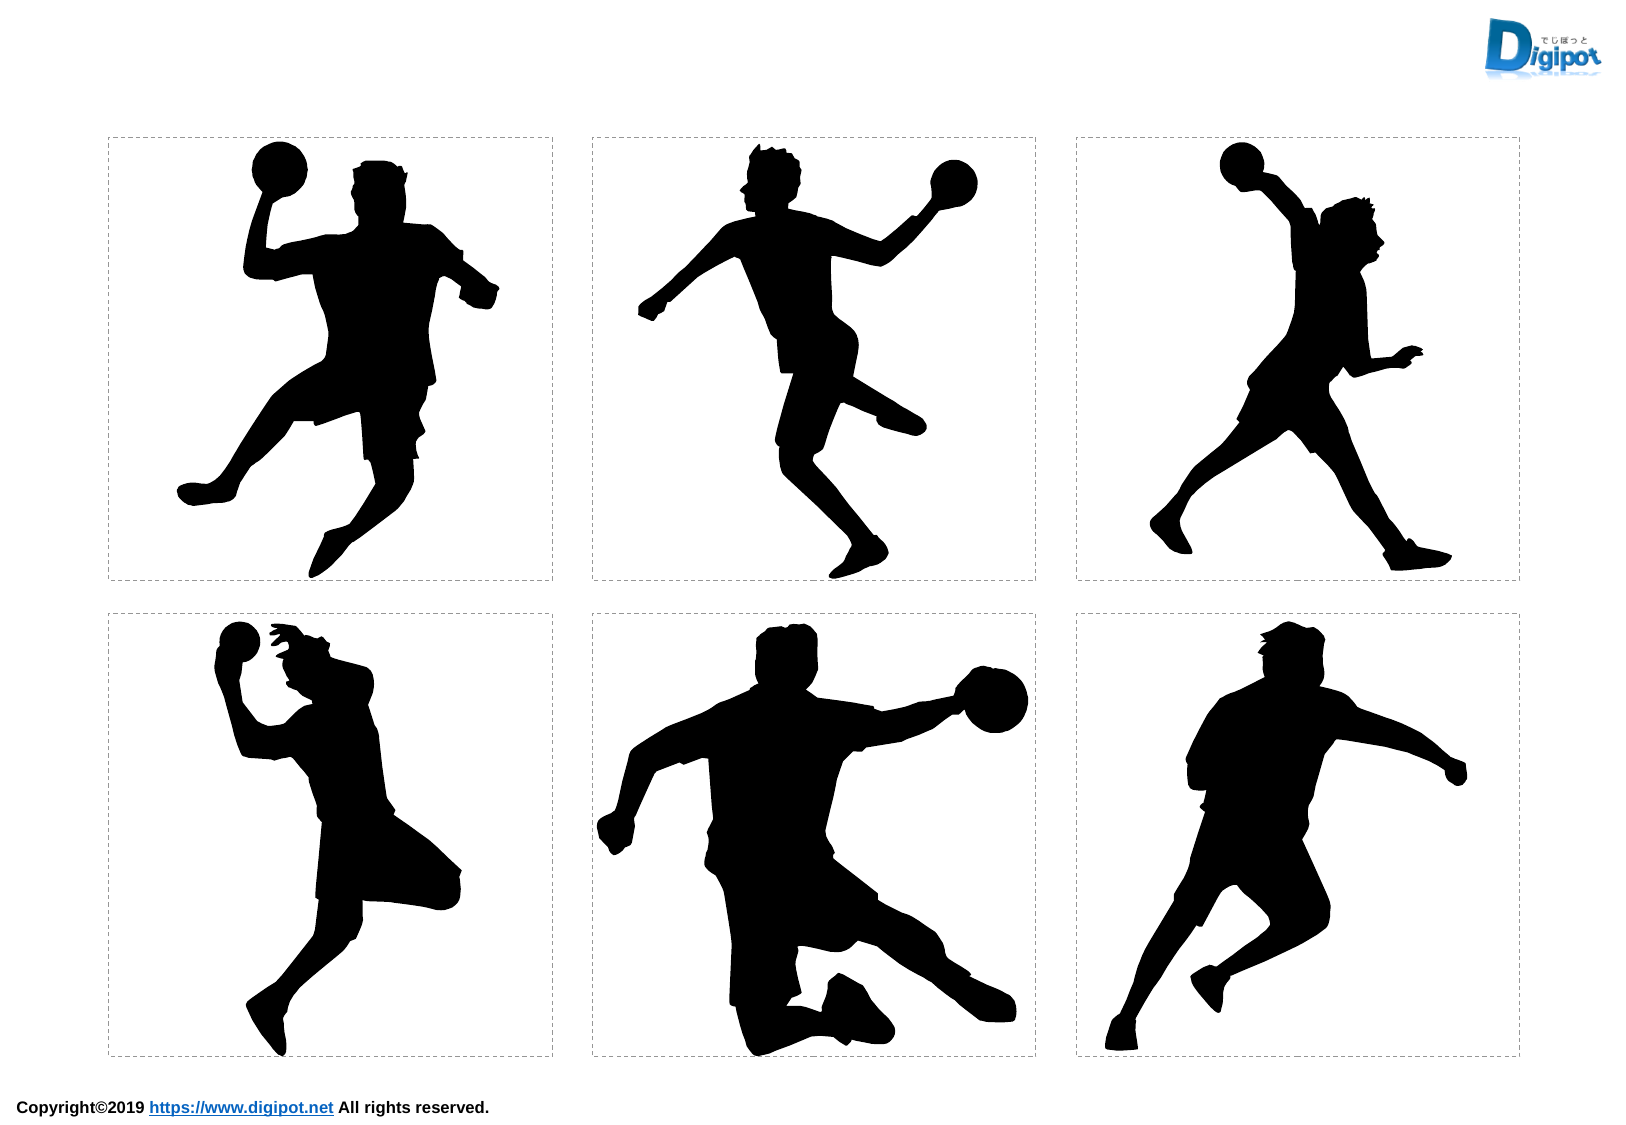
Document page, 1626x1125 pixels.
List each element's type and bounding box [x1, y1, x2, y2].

text_box [1105, 621, 1468, 1051]
text_box [638, 143, 978, 579]
picture [1485, 18, 1602, 82]
text_box [1149, 142, 1452, 571]
text_box [596, 623, 1029, 1057]
text_box [214, 621, 462, 1057]
text_box [176, 141, 500, 578]
